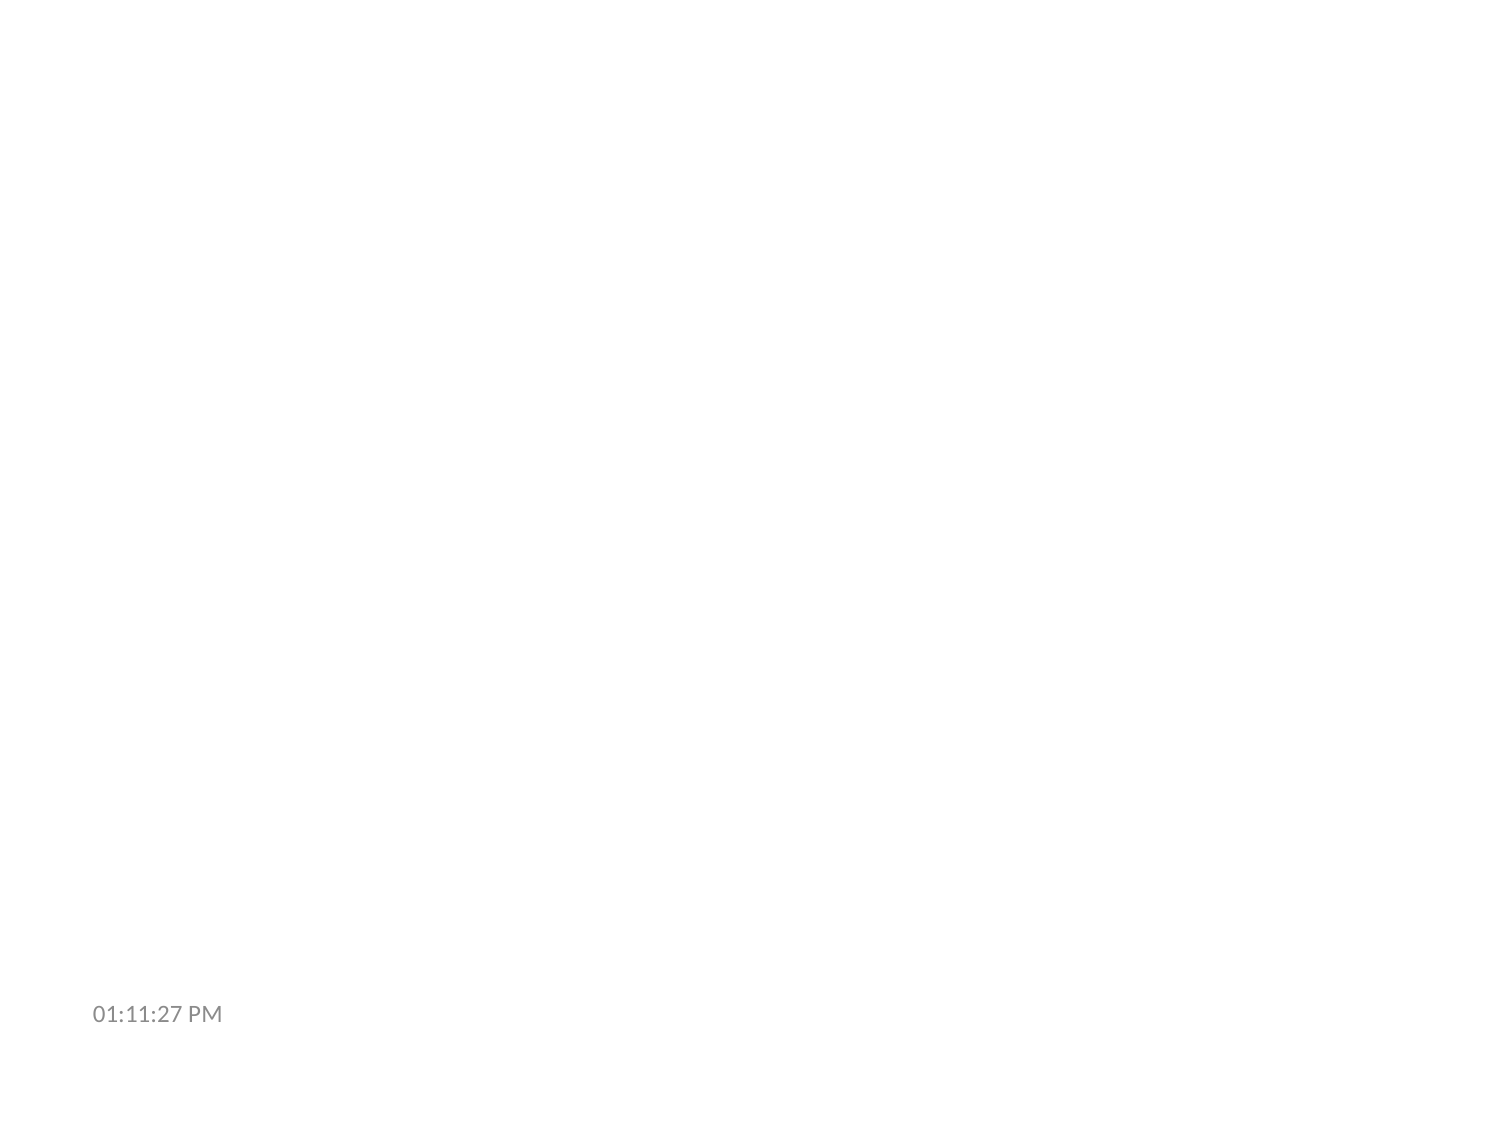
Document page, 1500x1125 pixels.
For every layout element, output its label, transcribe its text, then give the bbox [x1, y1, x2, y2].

text_box 3:35:09 PM [77, 982, 428, 1043]
